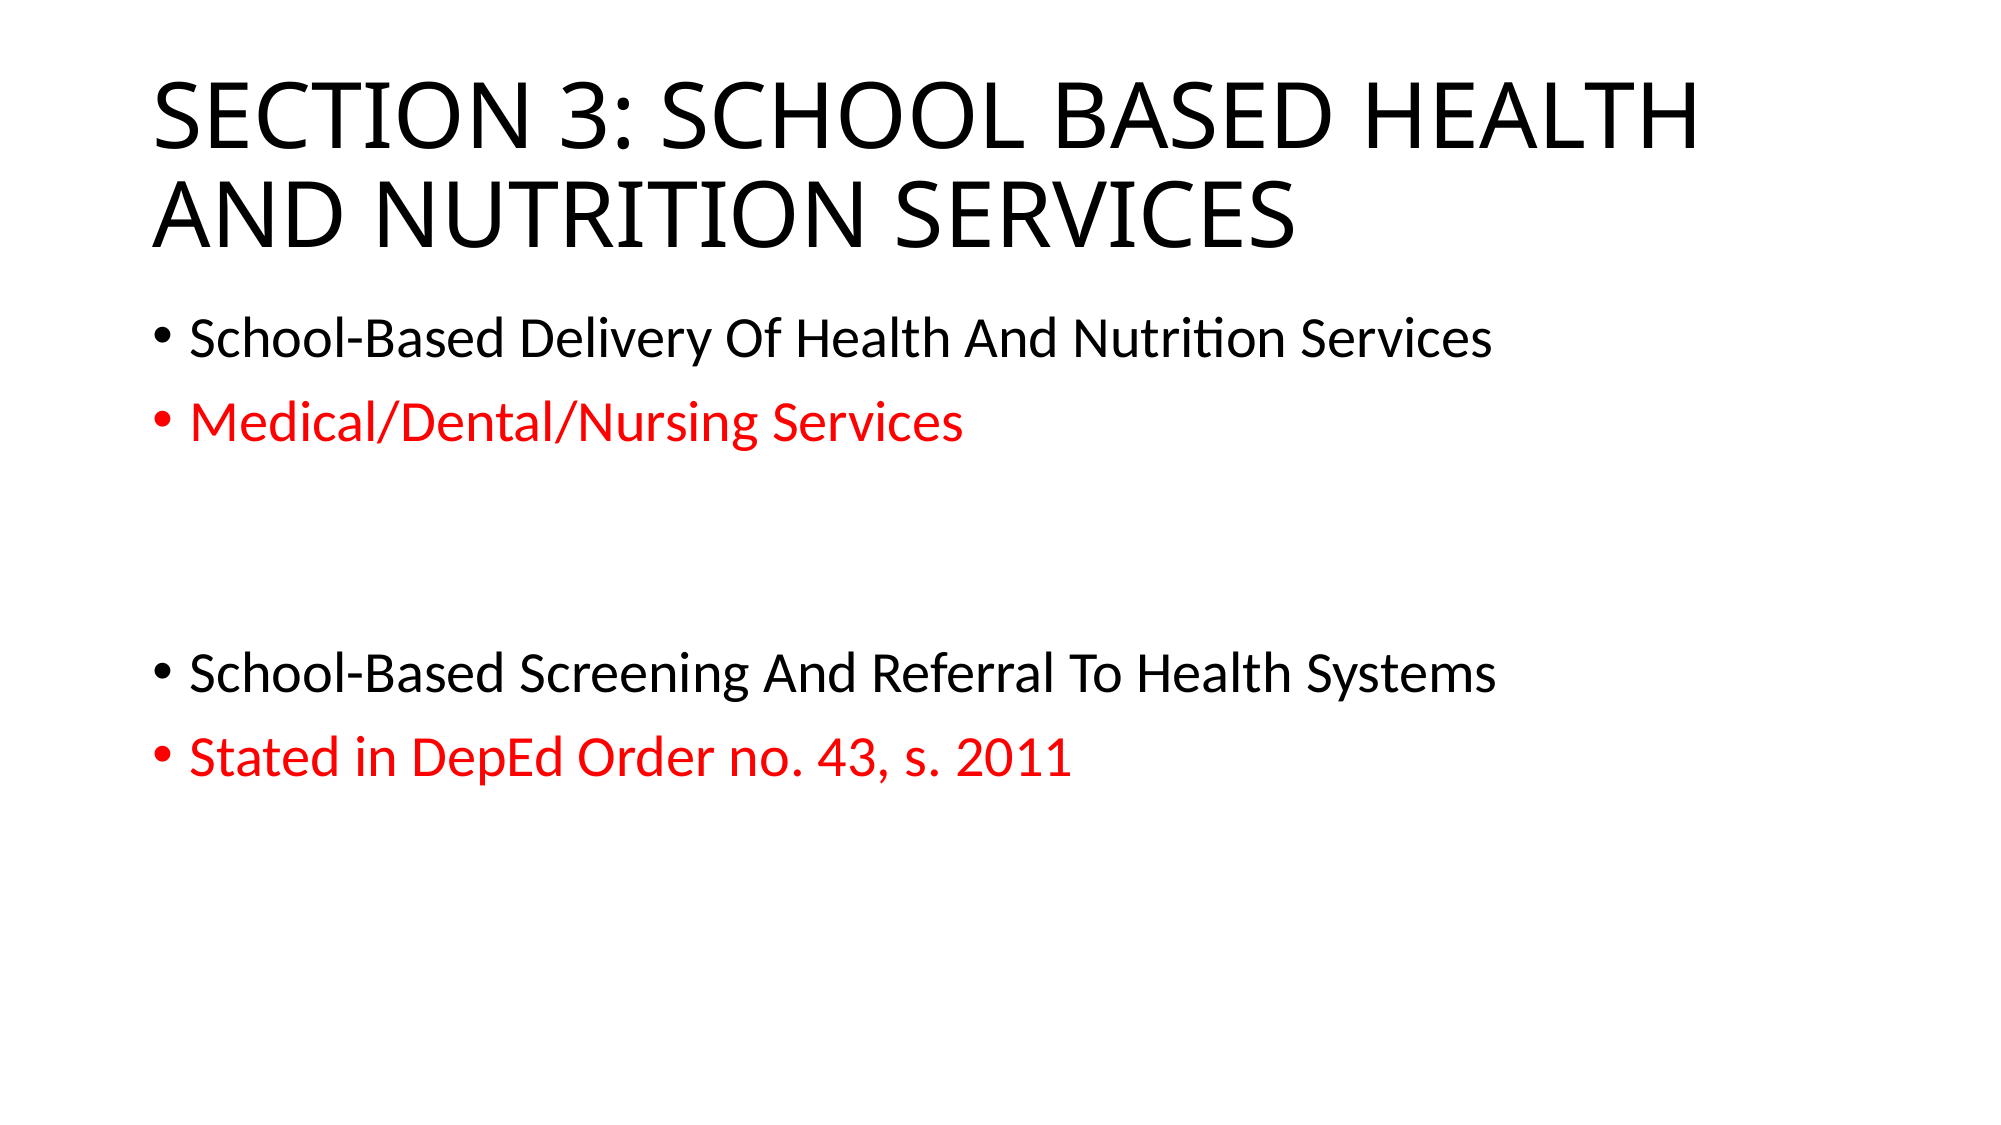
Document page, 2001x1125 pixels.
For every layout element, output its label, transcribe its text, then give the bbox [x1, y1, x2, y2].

title SECTION 3: SCHOOL BASED HEALTH AND NUTRITION SERVICES [137, 59, 1863, 278]
list School-Based Delivery Of Health And Nutrition Services Medical/Dental/Nursing Services School-Based Screening And Referral To Health Systems Stated in DepEd Order no. 43, s. 2011 [137, 299, 1863, 1014]
